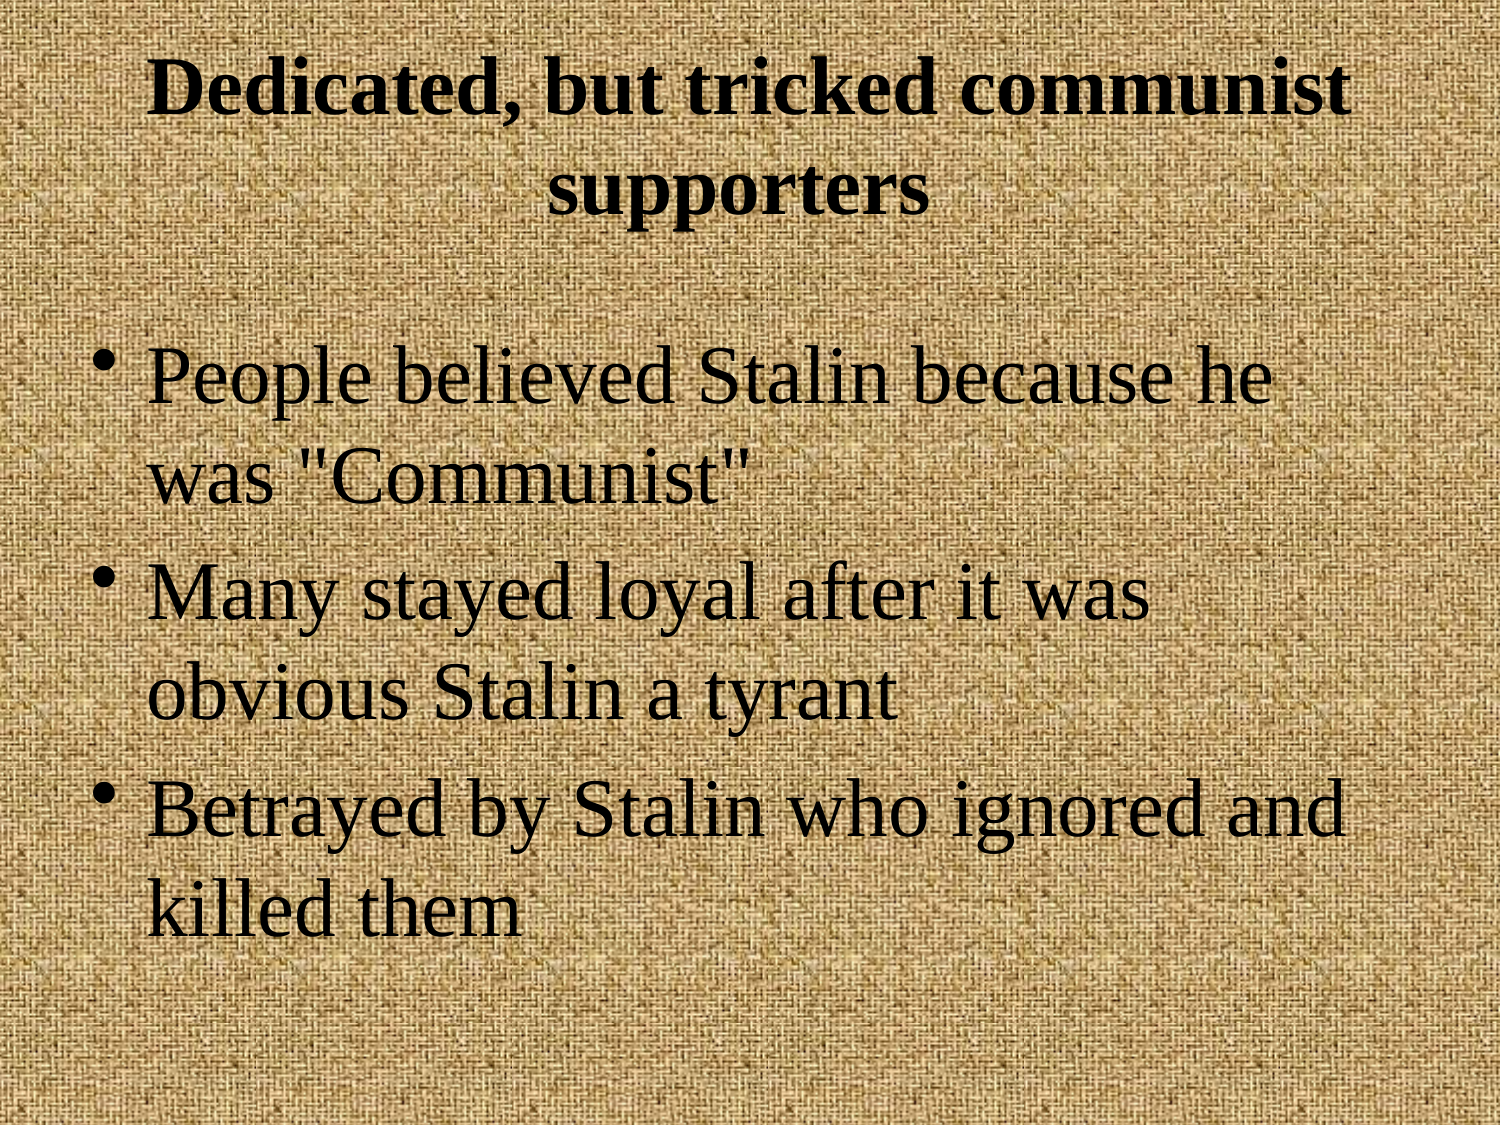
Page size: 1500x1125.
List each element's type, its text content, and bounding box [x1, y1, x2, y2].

title Dedicated, but tricked communist supporters [74, 87, 1426, 276]
list People believed Stalin because he was "Communist" Many stayed loyal after it was obvious Stalin a tyrant Betrayed by Stalin who ignored and killed them [74, 311, 1426, 1001]
picture [0, 0, 1500, 1125]
